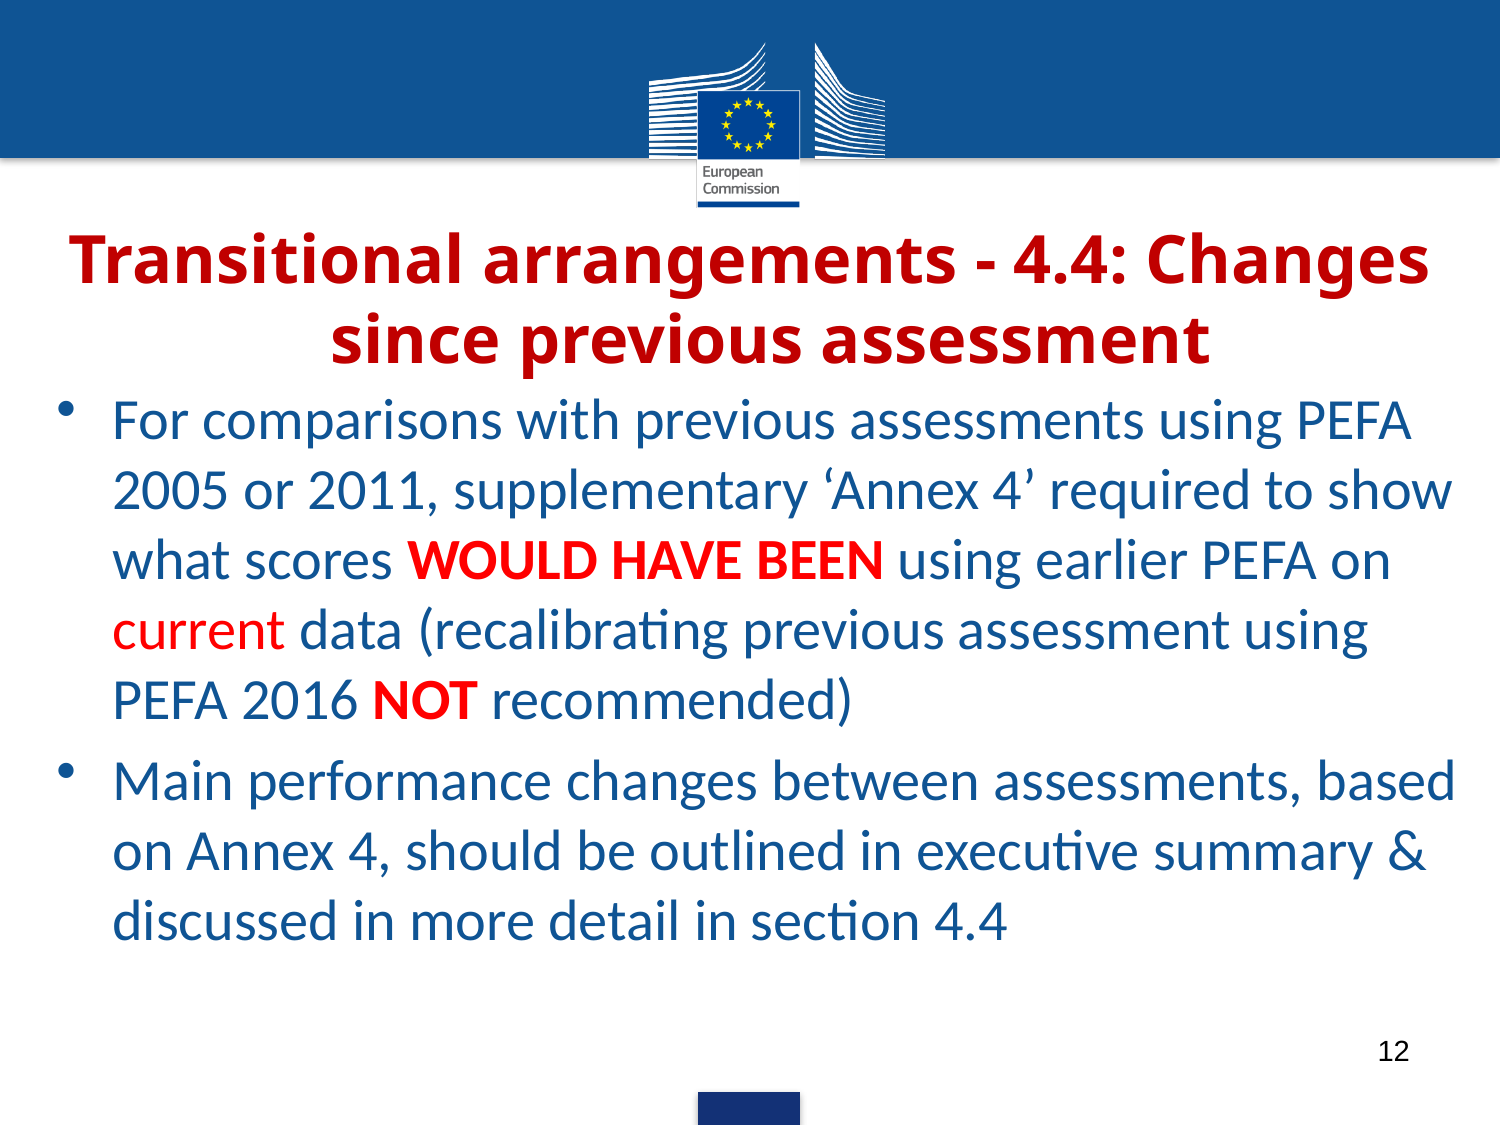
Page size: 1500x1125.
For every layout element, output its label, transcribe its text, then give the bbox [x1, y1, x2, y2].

picture [649, 42, 885, 208]
list For comparisons with previous assessments using PEFA 2005 or 2011, supplementary ‘Annex 4’ required to show what scores WOULD HAVE BEEN using earlier PEFA on current data (recalibrating previous assessment using PEFA 2016 NOT recommended) Main performance changes between assessments, based on Annex 4, should be outlined in executive summary & discussed in more detail in section 4.4 [41, 373, 1500, 1103]
title Transitional arrangements - 4.4: Changes since previous assessment [0, 219, 1500, 374]
slide_number 12 [1074, 1024, 1426, 1103]
